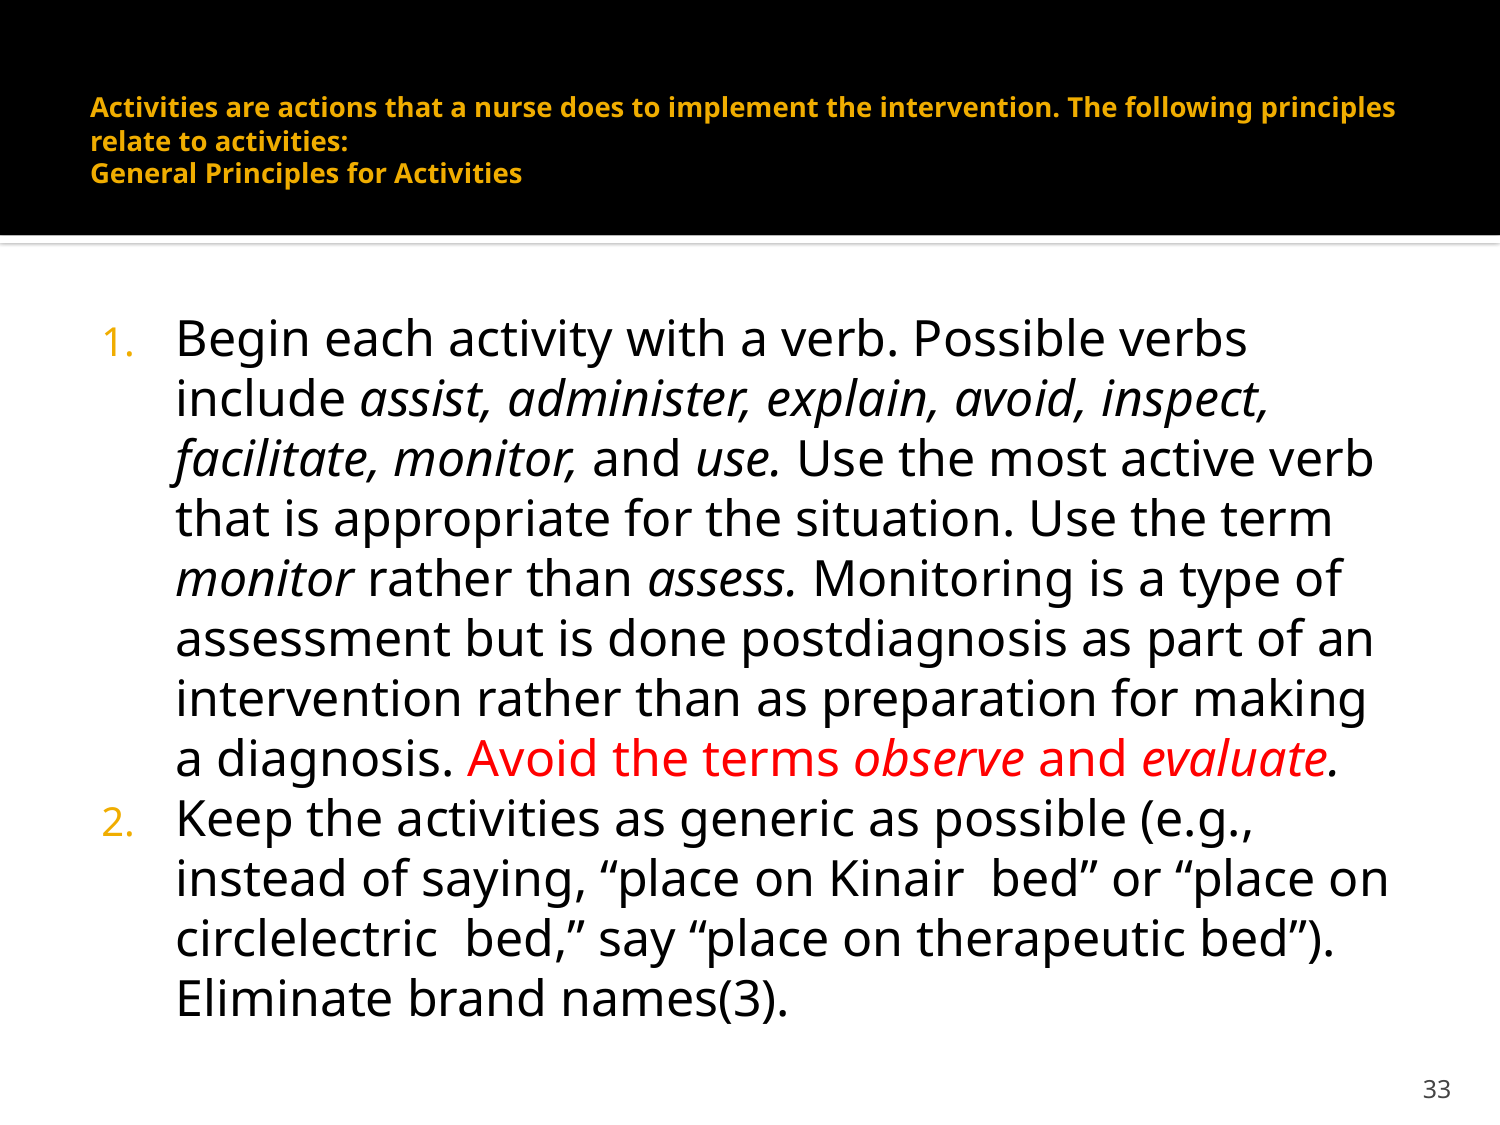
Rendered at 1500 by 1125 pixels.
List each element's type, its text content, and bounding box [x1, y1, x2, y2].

list Begin each activity with a verb. Possible verbs include assist, administer, explain, avoid, inspect, facilitate, monitor, and use. Use the most active verb that is appropriate for the situation. Use the term monitor rather than assess. Monitoring is a type of assessment but is done postdiagnosis as part of an intervention rather than as preparation for making a diagnosis. Avoid the terms observe and evaluate. Keep the activities as generic as possible (e.g., instead of saying, “place on Kinair bed” or “place on circlelectric bed,” say “place on therapeutic bed”). Eliminate brand names(3). [75, 291, 1425, 1050]
title Activities are actions that a nurse does to implement the intervention. The following principles relate to activities: General Principles for Activities [75, 82, 1425, 231]
slide_number 33 [1345, 1062, 1467, 1108]
